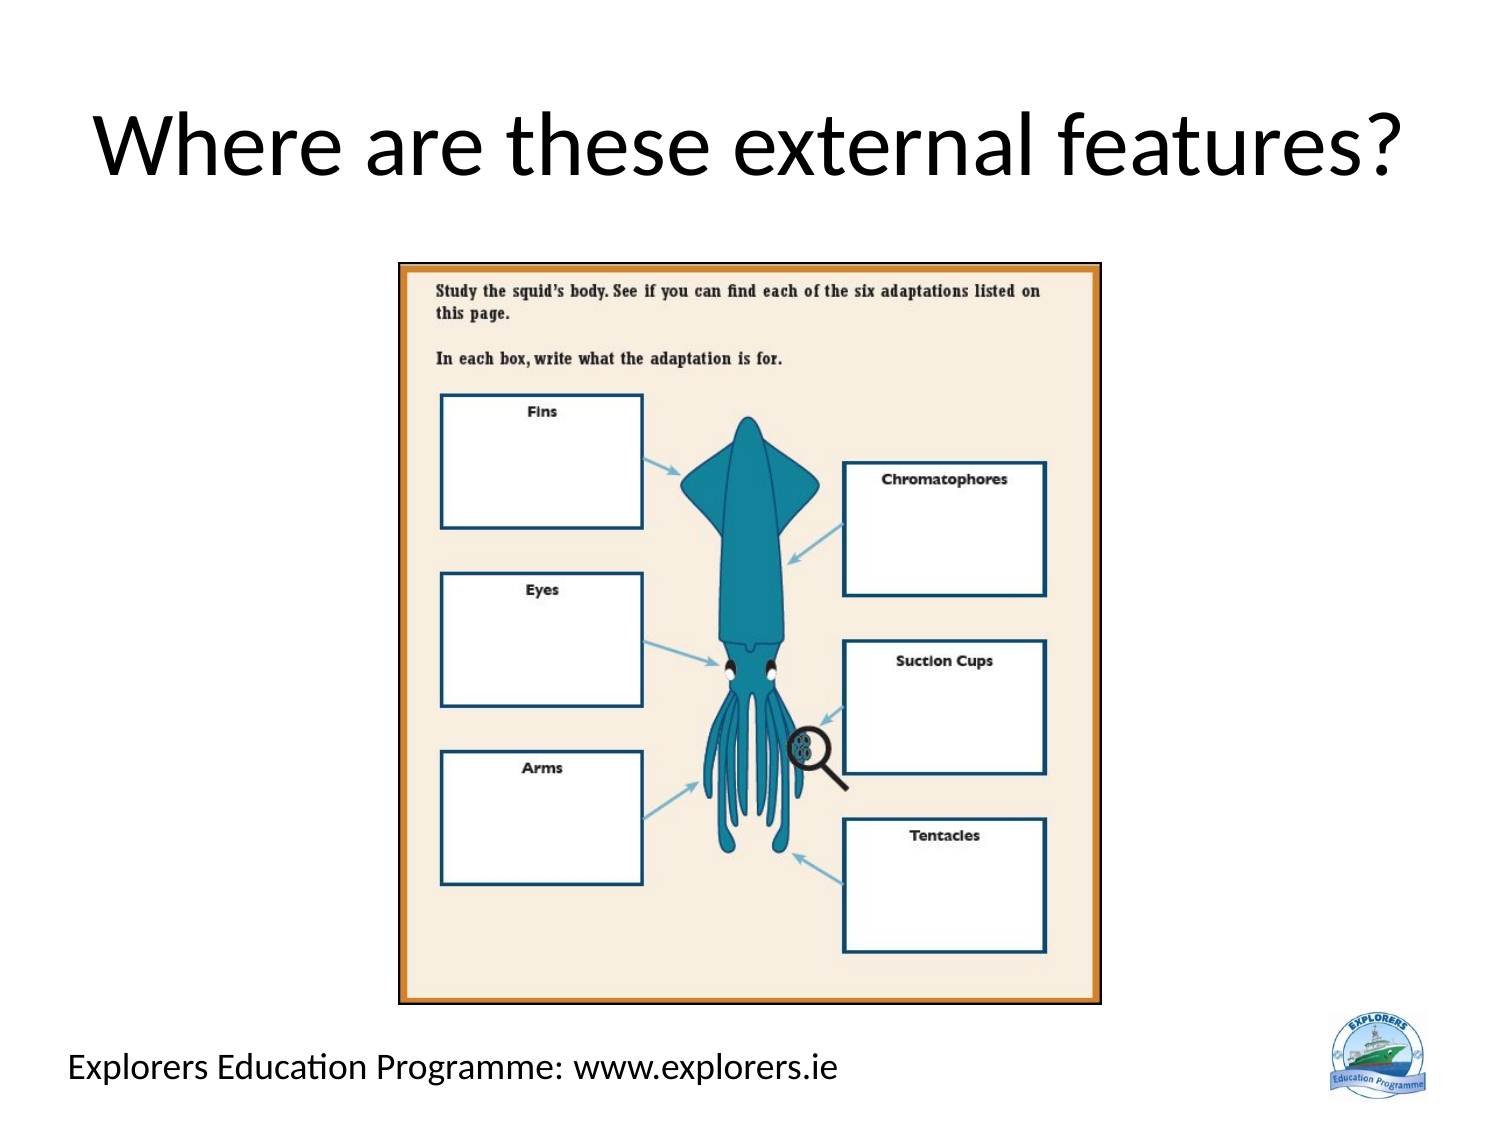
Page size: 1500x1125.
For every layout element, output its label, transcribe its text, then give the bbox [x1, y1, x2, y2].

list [398, 262, 1102, 1006]
picture [1328, 1011, 1428, 1102]
text_box Explorers Education Programme: www.explorers.ie [53, 1034, 1117, 1095]
title Where are these external features? [75, 45, 1425, 233]
